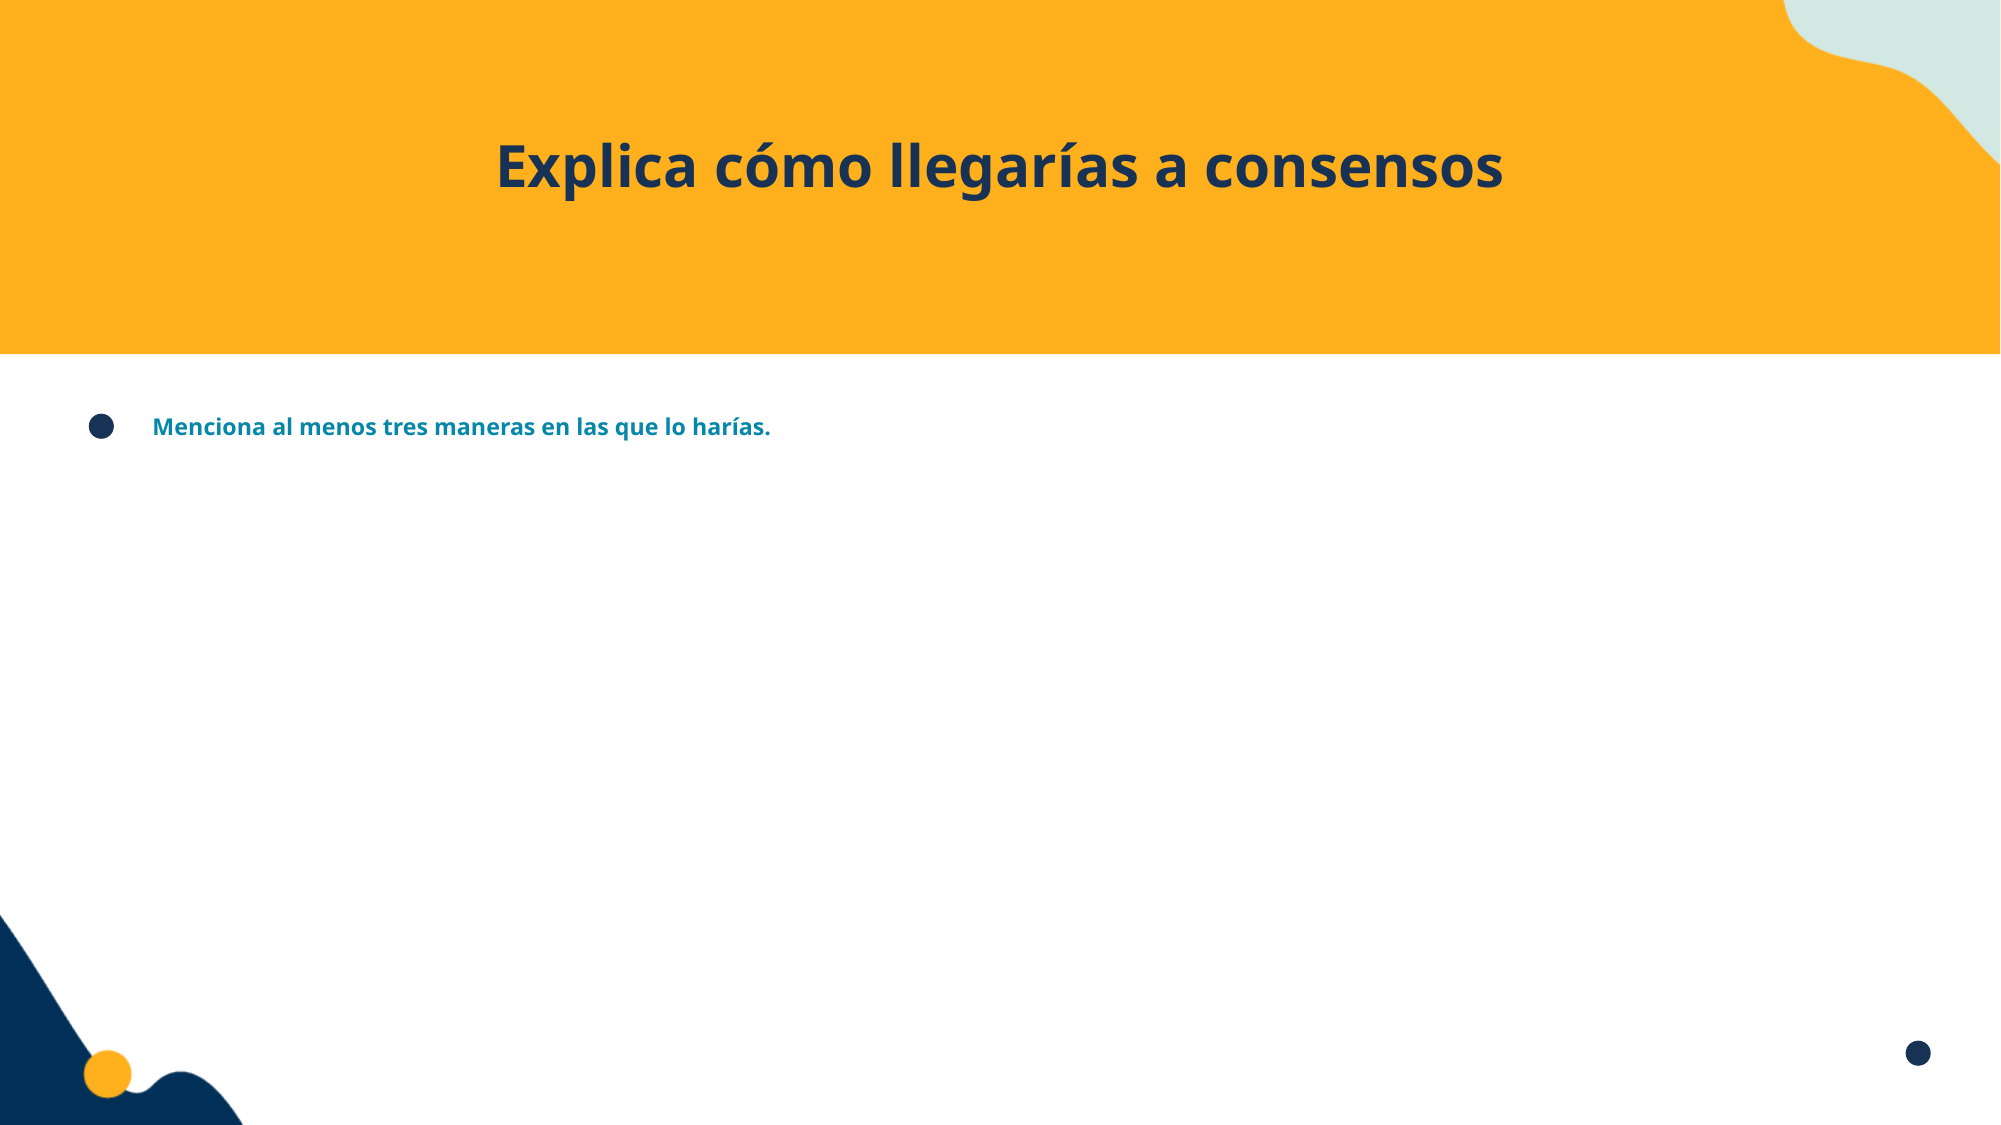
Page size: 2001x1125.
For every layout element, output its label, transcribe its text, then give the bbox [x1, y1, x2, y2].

title Explica cómo llegarías a consensos [137, 59, 1863, 278]
picture [0, 911, 246, 1125]
picture [1757, 0, 2001, 214]
text_box [87, 412, 115, 440]
text_box [1904, 1039, 1932, 1067]
list Menciona al menos tres maneras en las que lo harías. [137, 408, 1843, 449]
